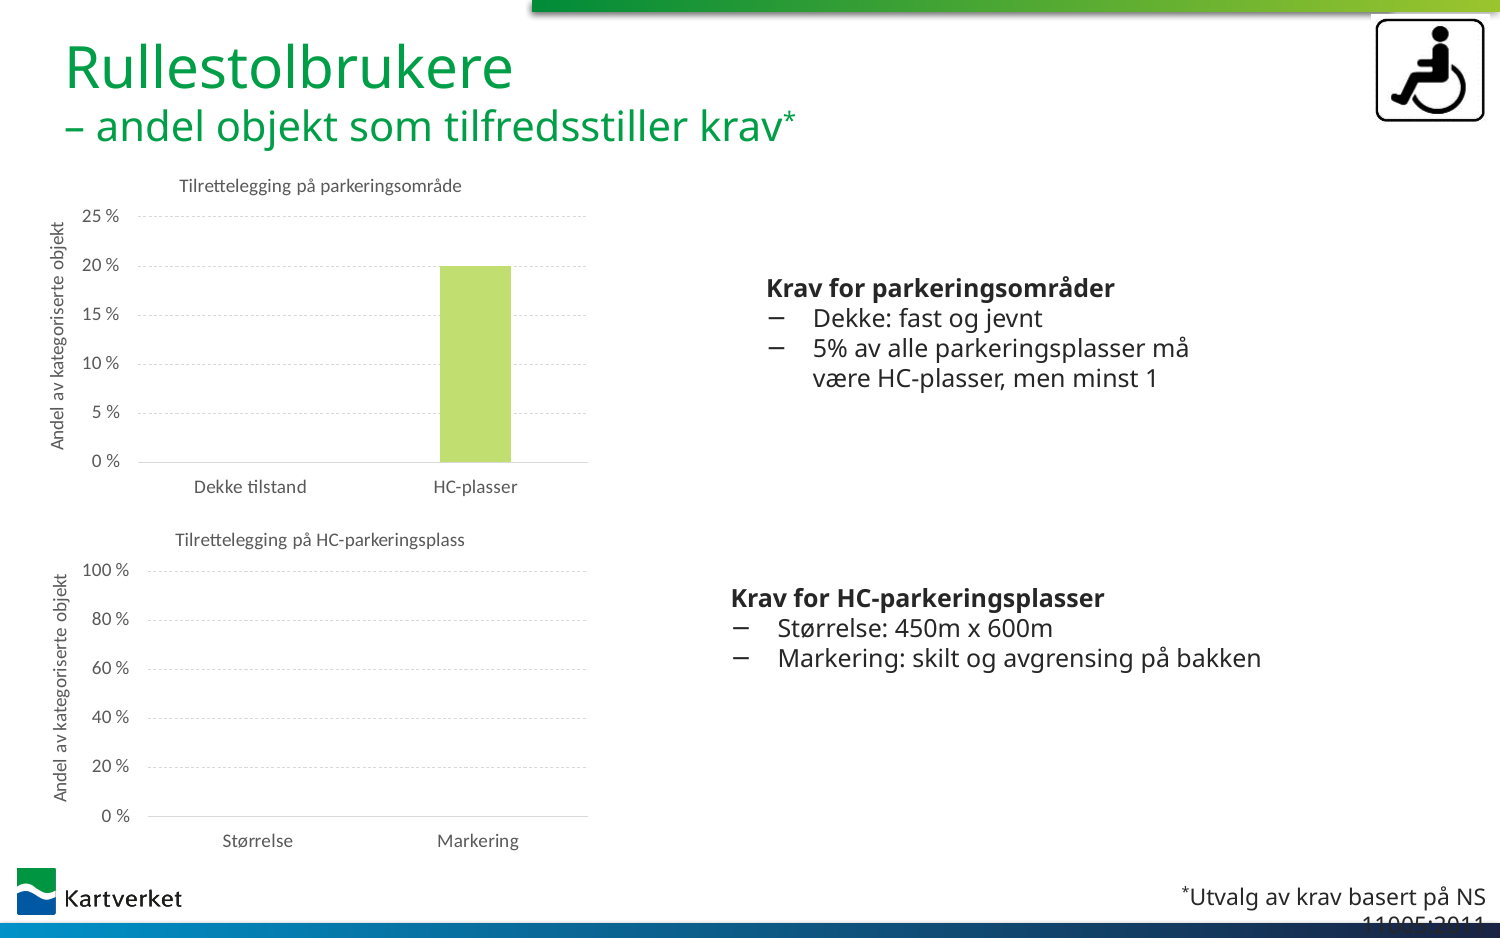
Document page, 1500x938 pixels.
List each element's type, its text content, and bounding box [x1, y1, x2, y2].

text_box Krav for HC-parkeringsplasser Størrelse: 450m x 600m Markering: skilt og avgrensing på bakken [715, 574, 1278, 680]
picture [41, 520, 599, 859]
picture [1371, 13, 1491, 127]
text_box *Utvalg av krav basert på NS 11005:2011 [1068, 873, 1500, 938]
text_box Krav for parkeringsområder Dekke: fast og jevnt 5% av alle parkeringsplasser må være HC-plasser, men minst 1 [751, 264, 1232, 400]
text_box Rullestolbrukere – andel objekt som tilfredsstiller krav* [49, 23, 1431, 158]
picture [41, 166, 599, 505]
